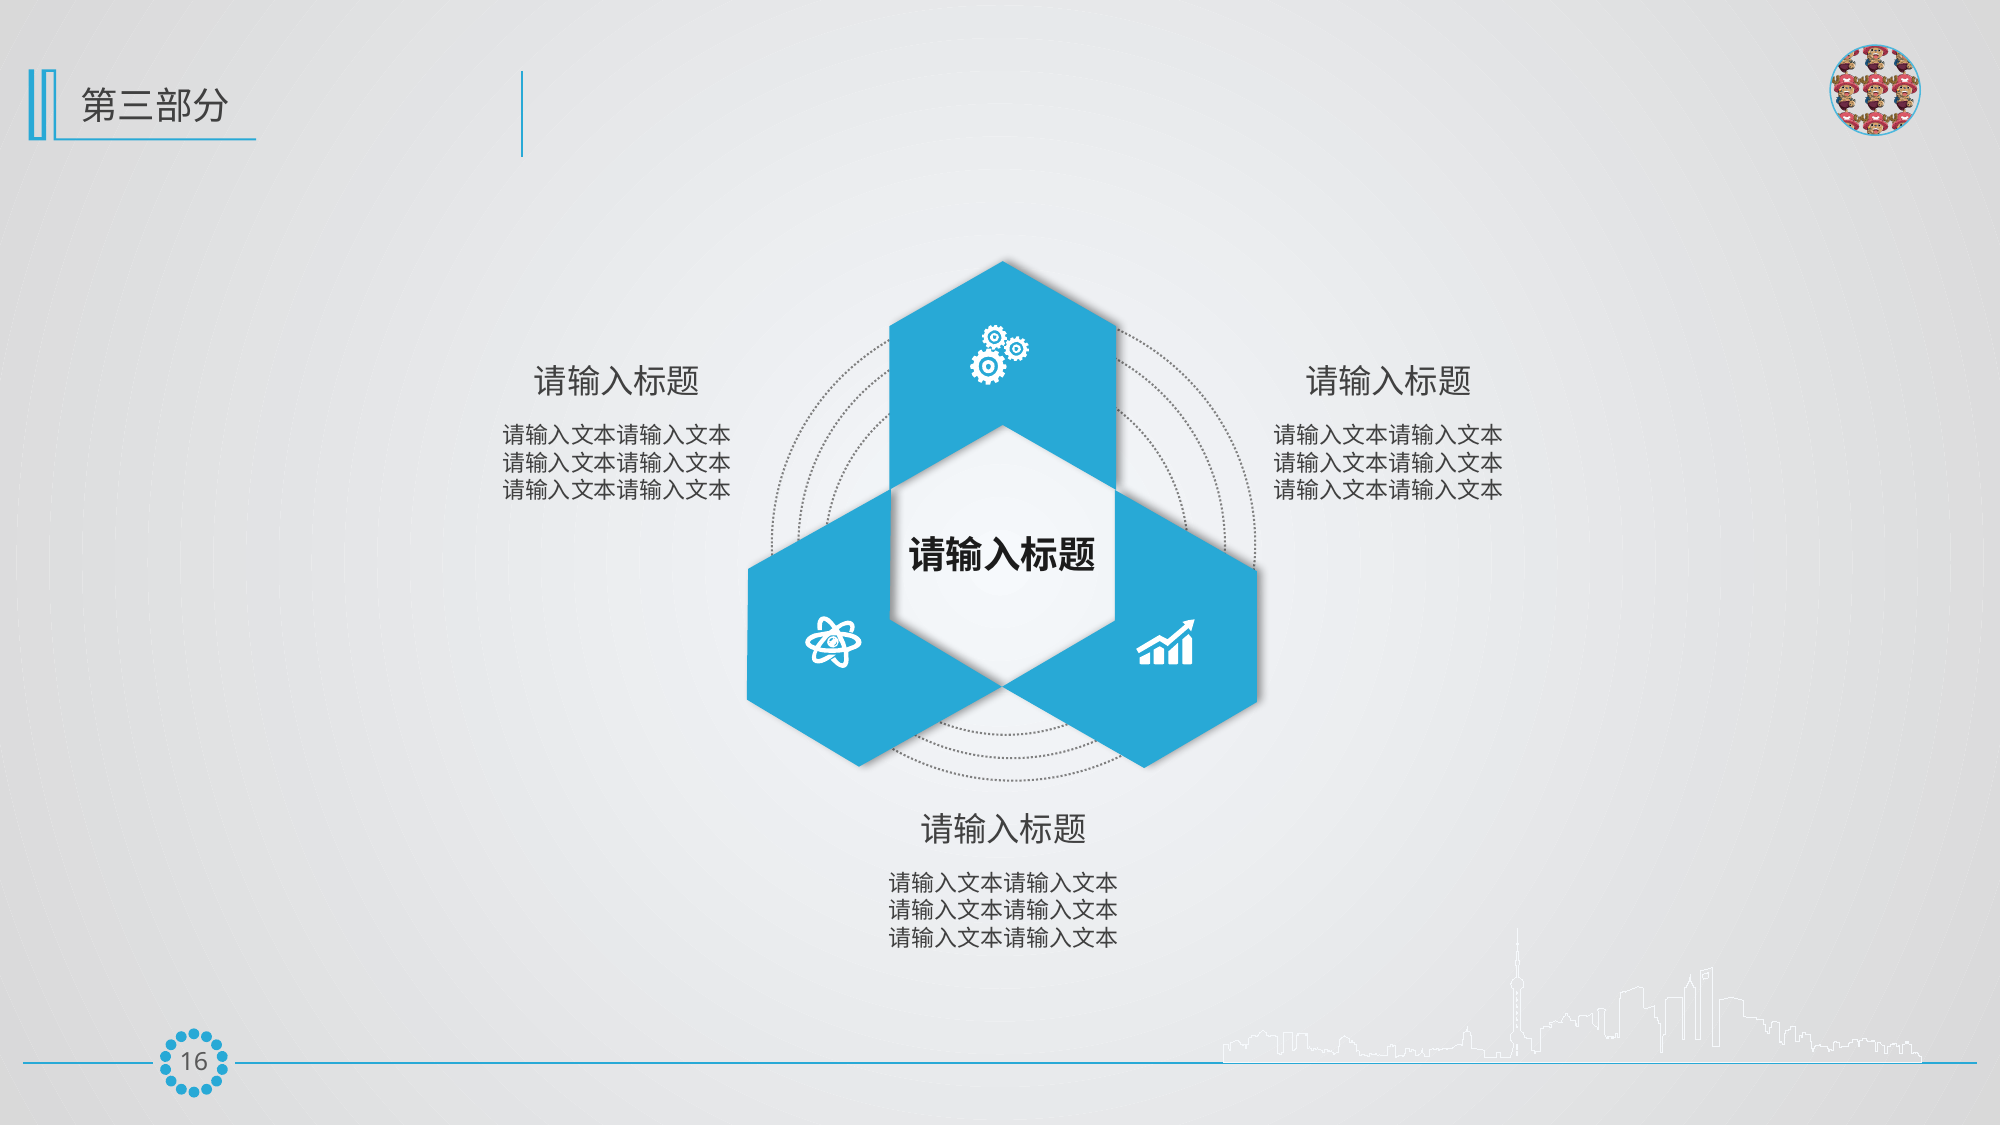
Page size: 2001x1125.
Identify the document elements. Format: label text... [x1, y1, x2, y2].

text_box [771, 425, 804, 551]
text_box [994, 670, 1021, 677]
text_box [894, 261, 1111, 323]
text_box 请输入标题 [897, 800, 1110, 856]
slide_number 15 [169, 1039, 218, 1086]
text_box 请输入文本请输入文本 请输入文本请输入文本请输入文本请输入文本 [870, 860, 1137, 959]
text_box 请输入标题 [1282, 352, 1494, 408]
text_box [746, 537, 1002, 767]
text_box 请输入文本请输入文本 请输入文本请输入文本请输入文本请输入文本 [1255, 413, 1522, 511]
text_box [804, 323, 1196, 670]
text_box [1196, 437, 1225, 542]
text_box [900, 740, 1119, 781]
text_box [1002, 536, 1257, 769]
picture [1831, 46, 1919, 134]
text_box [925, 726, 1093, 759]
text_box 请输入标题 [511, 352, 723, 408]
text_box 请输入文本请输入文本 请输入文本请输入文本请输入文本请输入文本 [484, 413, 751, 511]
text_box [950, 695, 1064, 735]
text_box [798, 496, 804, 536]
text_box [1196, 387, 1256, 559]
